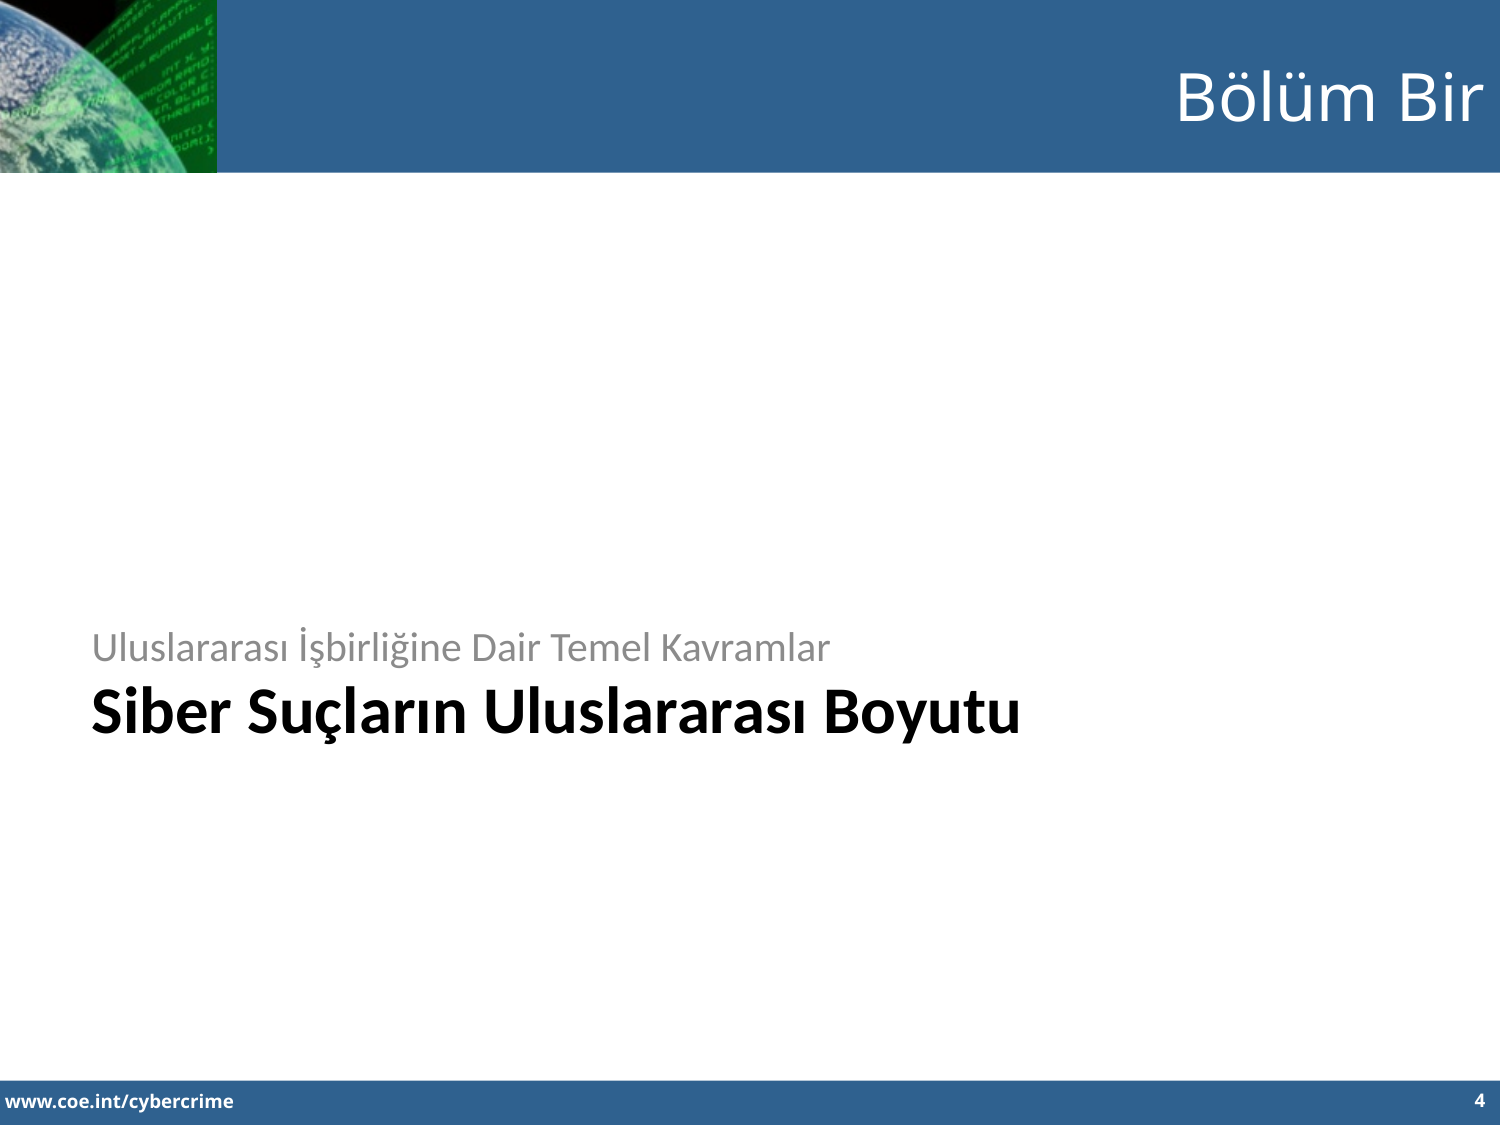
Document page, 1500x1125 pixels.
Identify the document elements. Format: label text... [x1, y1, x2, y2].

text_box Bölüm Bir [309, 18, 1500, 171]
text_box Siber Suçların Uluslararası Boyutu [76, 675, 1500, 754]
text_box Uluslararası İşbirliğine Dair Temel Kavramlar [76, 617, 1352, 675]
picture [0, 1, 217, 173]
slide_number 4 [1149, 1081, 1500, 1125]
